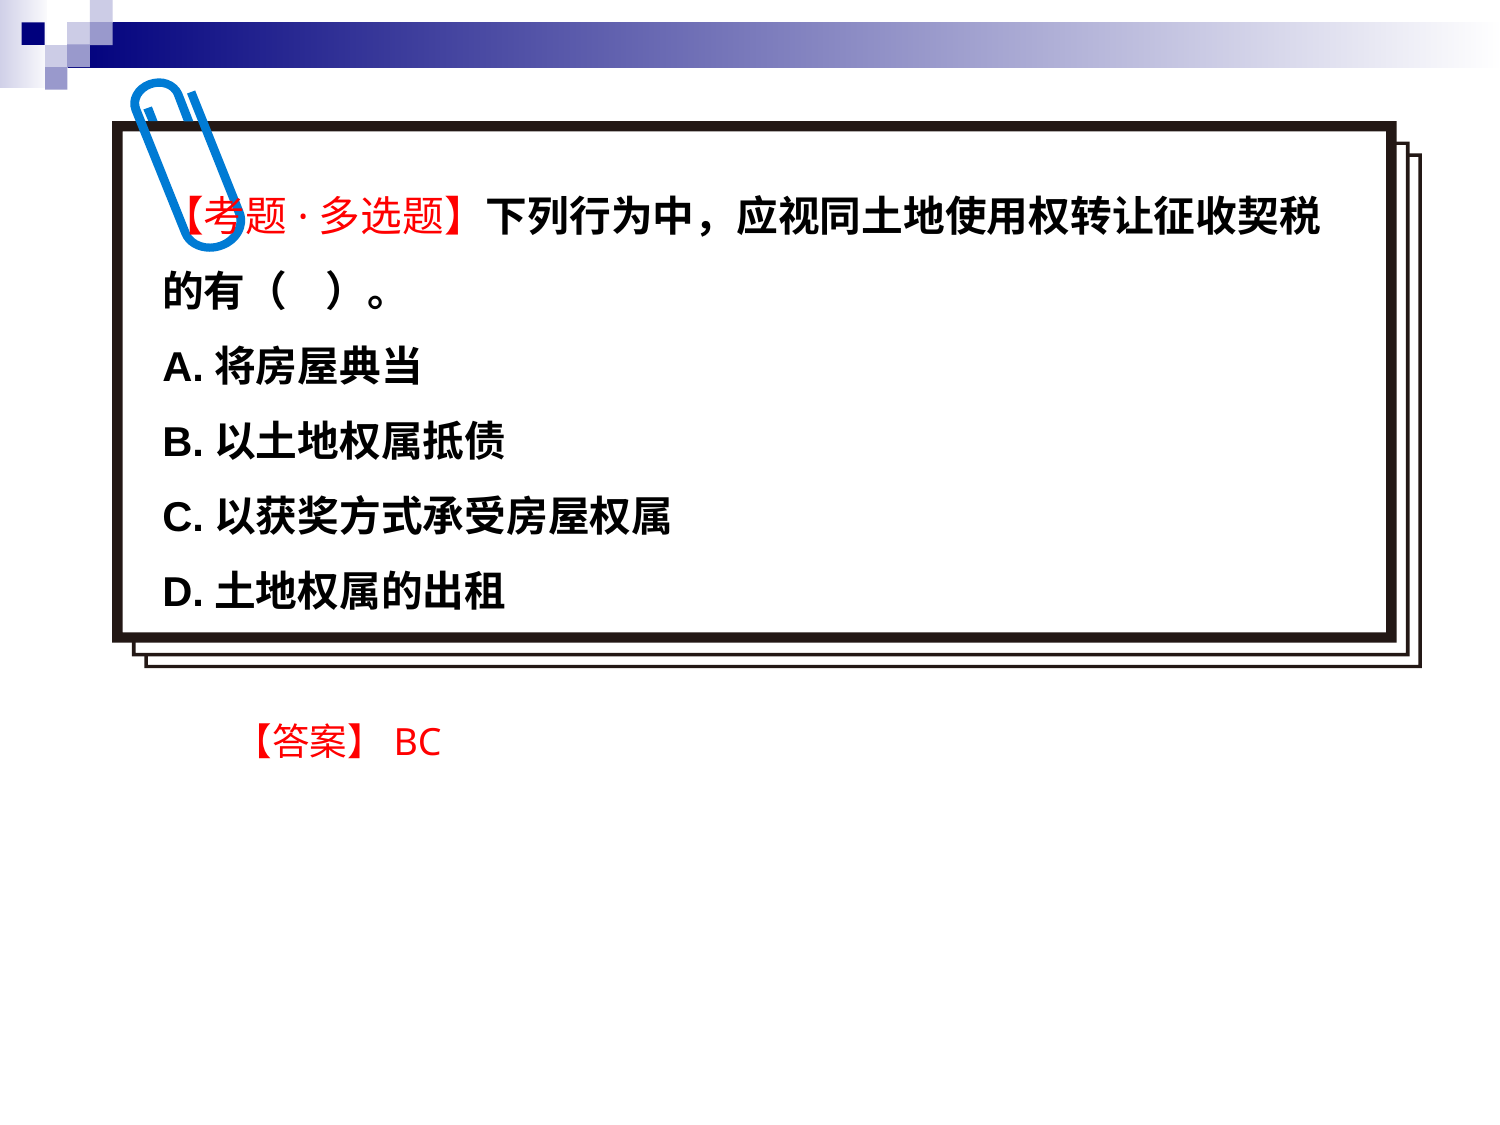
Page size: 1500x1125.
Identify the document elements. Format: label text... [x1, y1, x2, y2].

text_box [112, 78, 1424, 668]
text_box 【答案】BC [143, 692, 1414, 771]
